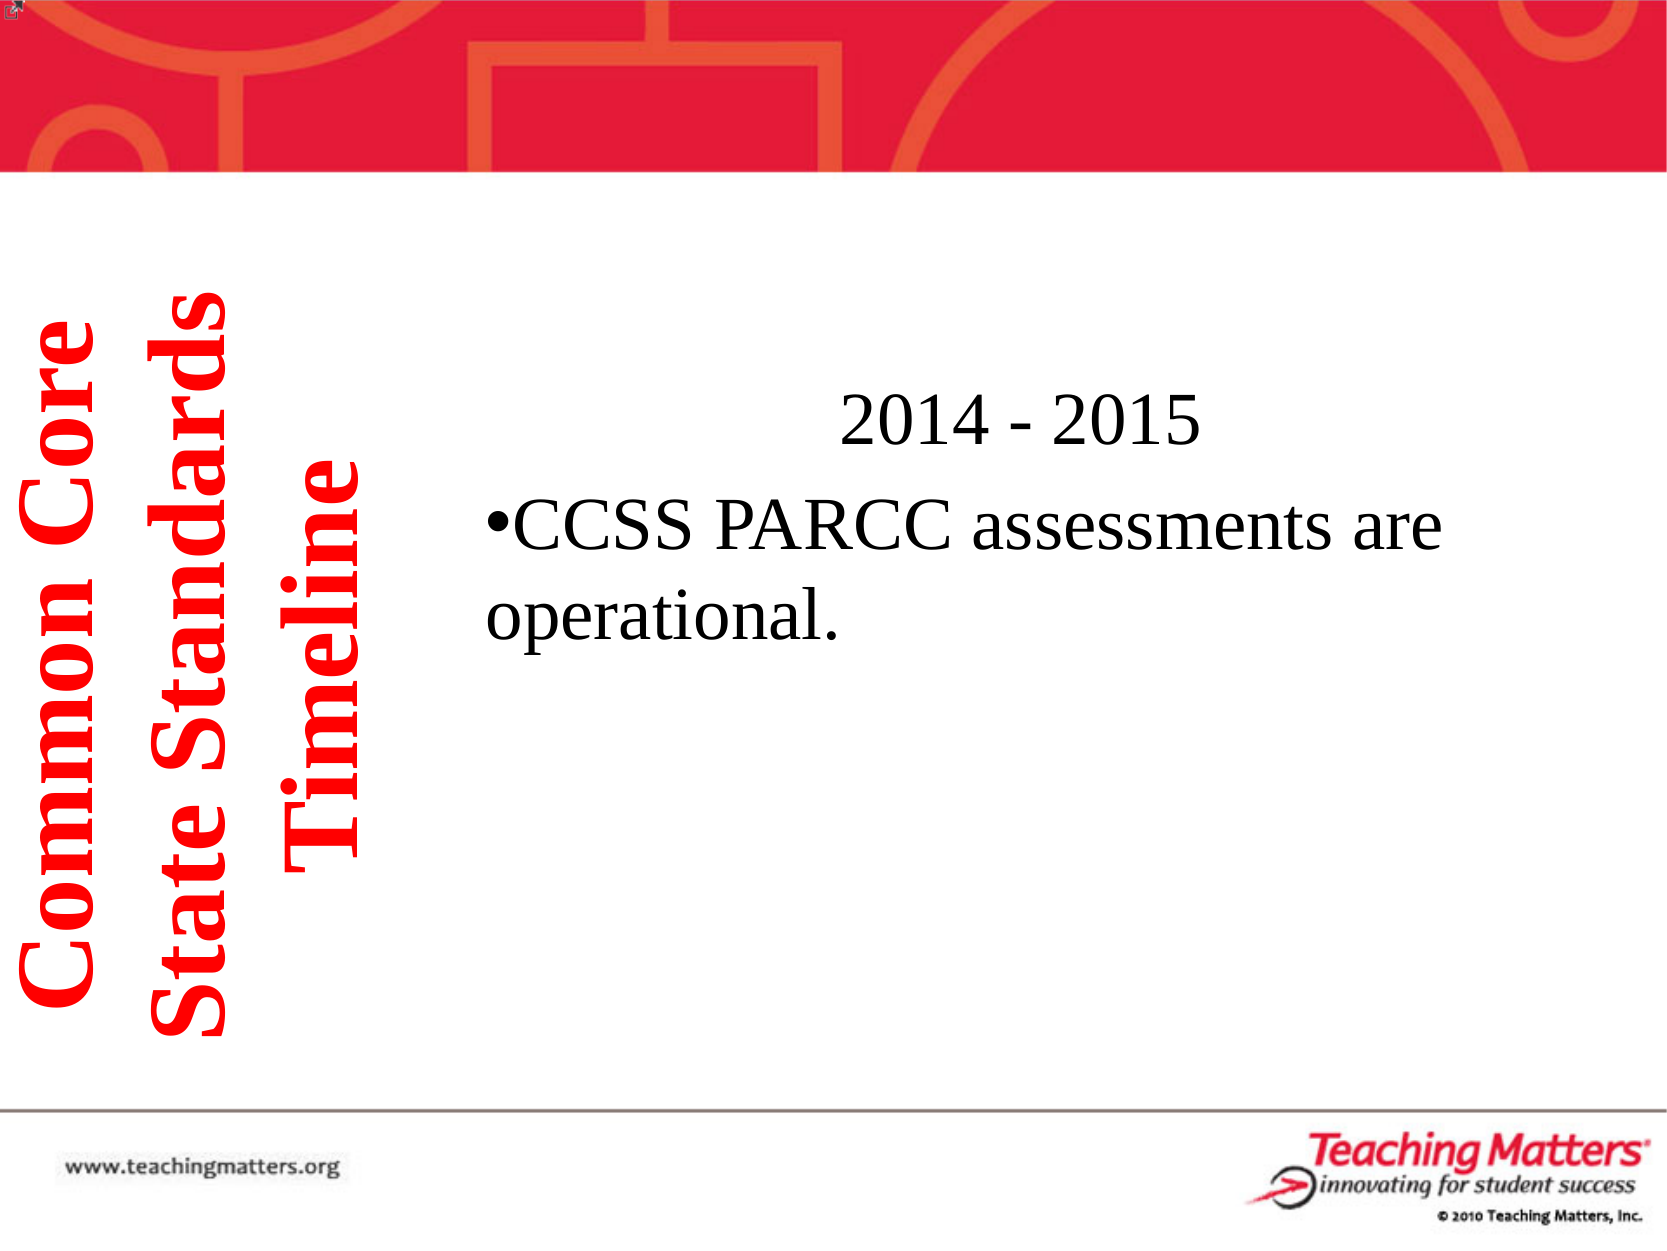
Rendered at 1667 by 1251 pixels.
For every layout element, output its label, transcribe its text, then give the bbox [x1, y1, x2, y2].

picture [0, 0, 1667, 1250]
text_box Common Core State Standards Timeline [70, 212, 396, 1113]
text_box 2014 - 2015 CCSS PARCC assessments are operational. [470, 262, 1571, 663]
